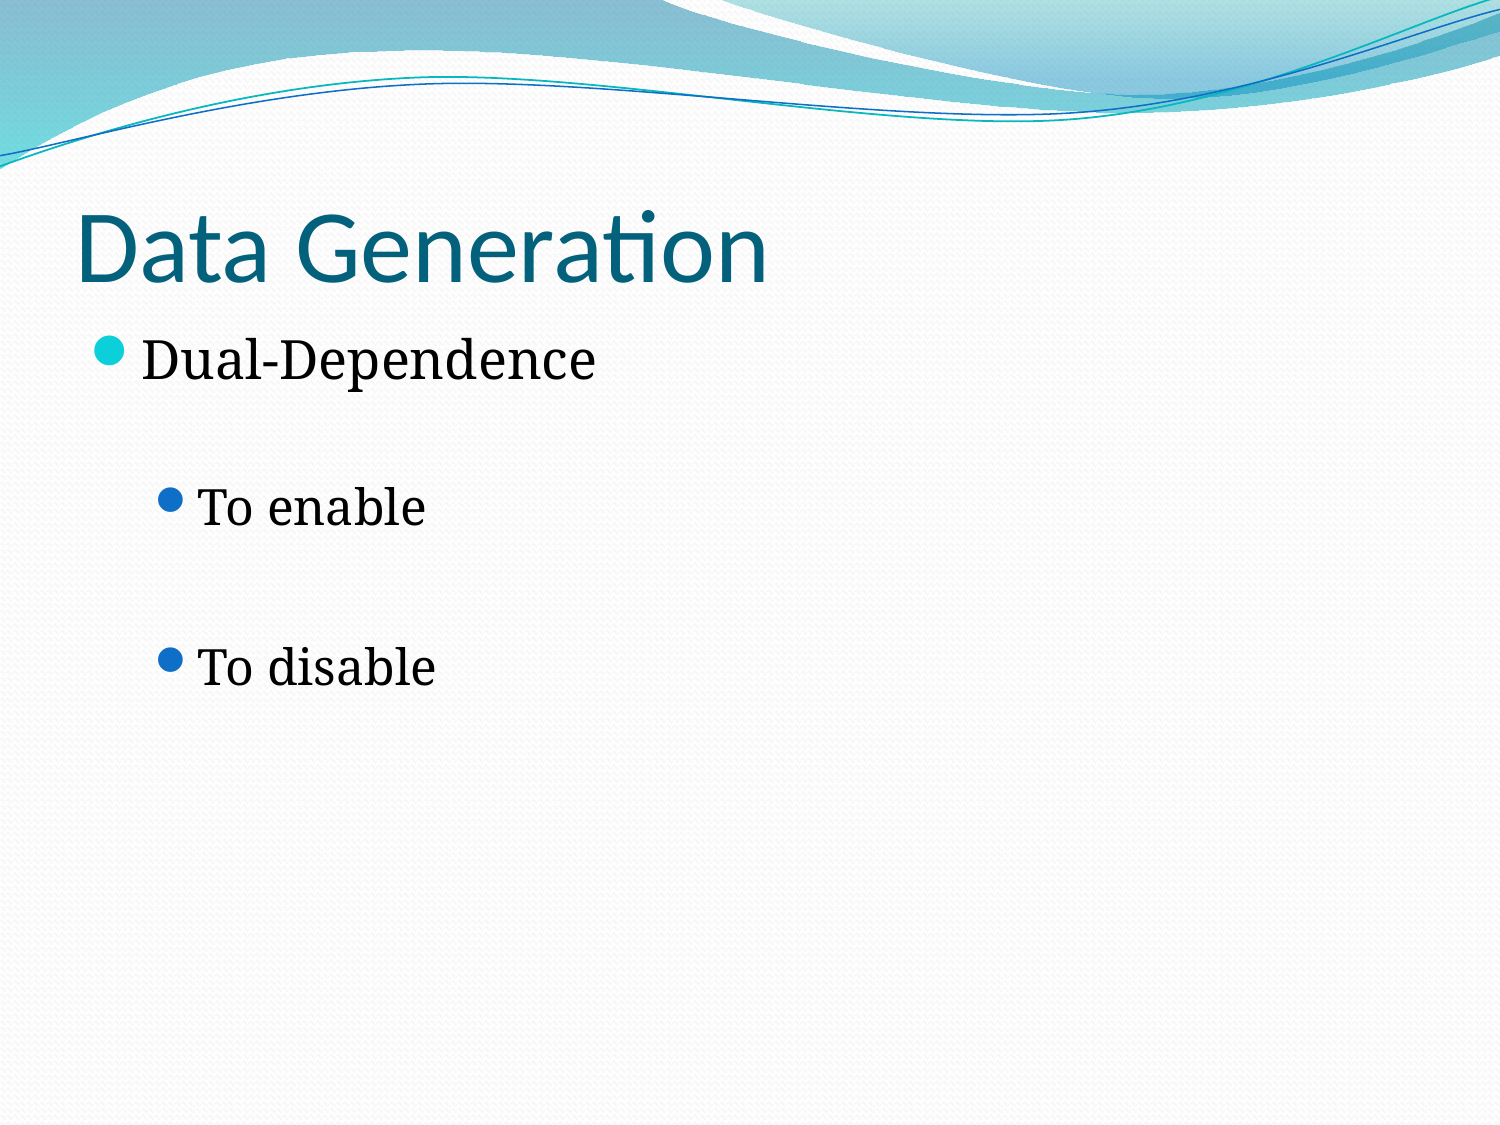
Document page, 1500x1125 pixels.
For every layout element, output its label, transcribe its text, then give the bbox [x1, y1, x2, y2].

title Data Generation [74, 115, 1426, 304]
list Dual-Dependence To enable To disable [74, 317, 1426, 1038]
